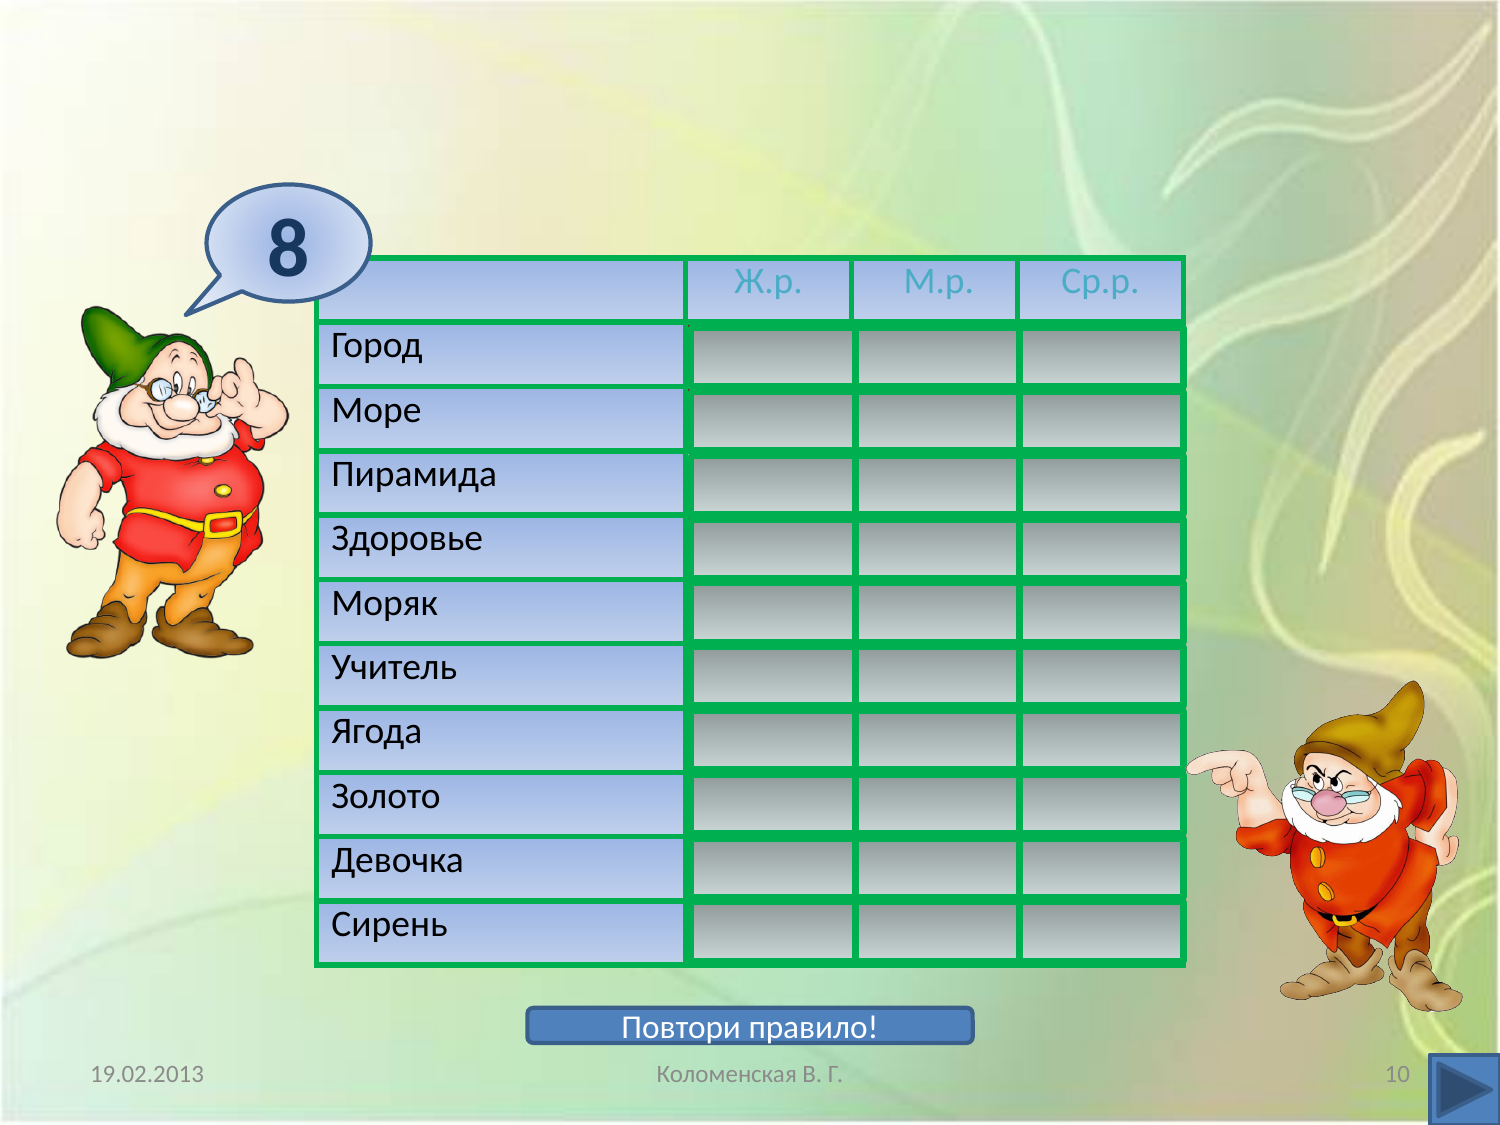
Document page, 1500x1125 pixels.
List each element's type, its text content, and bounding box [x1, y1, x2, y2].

text_box [1022, 645, 1186, 708]
slide_number 10 [1074, 1042, 1425, 1103]
picture [0, 0, 1500, 1125]
text_box [857, 581, 1022, 644]
text_box [689, 645, 857, 708]
table_cell Пирамида [319, 454, 683, 512]
text_box [689, 517, 857, 580]
text_box [689, 773, 857, 835]
footer Коломенская В. Г. [512, 1042, 988, 1103]
text_box [857, 326, 1022, 389]
table_cell Сирень [319, 904, 683, 962]
table_cell Здоровье [319, 518, 683, 577]
text_box [689, 581, 857, 644]
table_cell Учитель [319, 646, 683, 705]
text_box [857, 454, 1022, 516]
text_box [1022, 326, 1186, 389]
text_box [689, 900, 853, 963]
text_box [853, 900, 1022, 963]
table_cell Золото [319, 775, 683, 834]
text_box Повтори правило! [525, 1005, 975, 1042]
text_box [1022, 390, 1186, 453]
table_header [319, 261, 683, 319]
text_box [689, 326, 857, 389]
table_cell Девочка [319, 839, 683, 898]
text_box [689, 454, 857, 516]
table_header М.р. [854, 261, 1015, 319]
text_box [1022, 517, 1186, 580]
text_box [689, 390, 857, 453]
text_box [857, 709, 1022, 772]
text_box [857, 390, 1022, 453]
text_box 8 [195, 182, 373, 304]
table_header Ж.р. [688, 261, 849, 319]
text_box [857, 773, 1022, 835]
text_box [689, 836, 853, 899]
text_box [1022, 709, 1180, 772]
text_box [689, 709, 857, 772]
text_box [1428, 1053, 1500, 1125]
text_box [1022, 900, 1180, 963]
text_box [857, 517, 1022, 580]
text_box [857, 645, 1022, 708]
table_cell Море [319, 389, 683, 448]
text_box [853, 836, 1017, 899]
text_box [1022, 454, 1186, 516]
table_header Ср.р. [1020, 261, 1181, 319]
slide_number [75, 1042, 425, 1103]
text_box [1022, 773, 1180, 835]
table_cell Моряк [319, 582, 683, 641]
text_box [1022, 581, 1186, 644]
table_cell Город [319, 325, 683, 384]
table_cell Ягода [319, 711, 683, 770]
text_box [1017, 836, 1180, 899]
